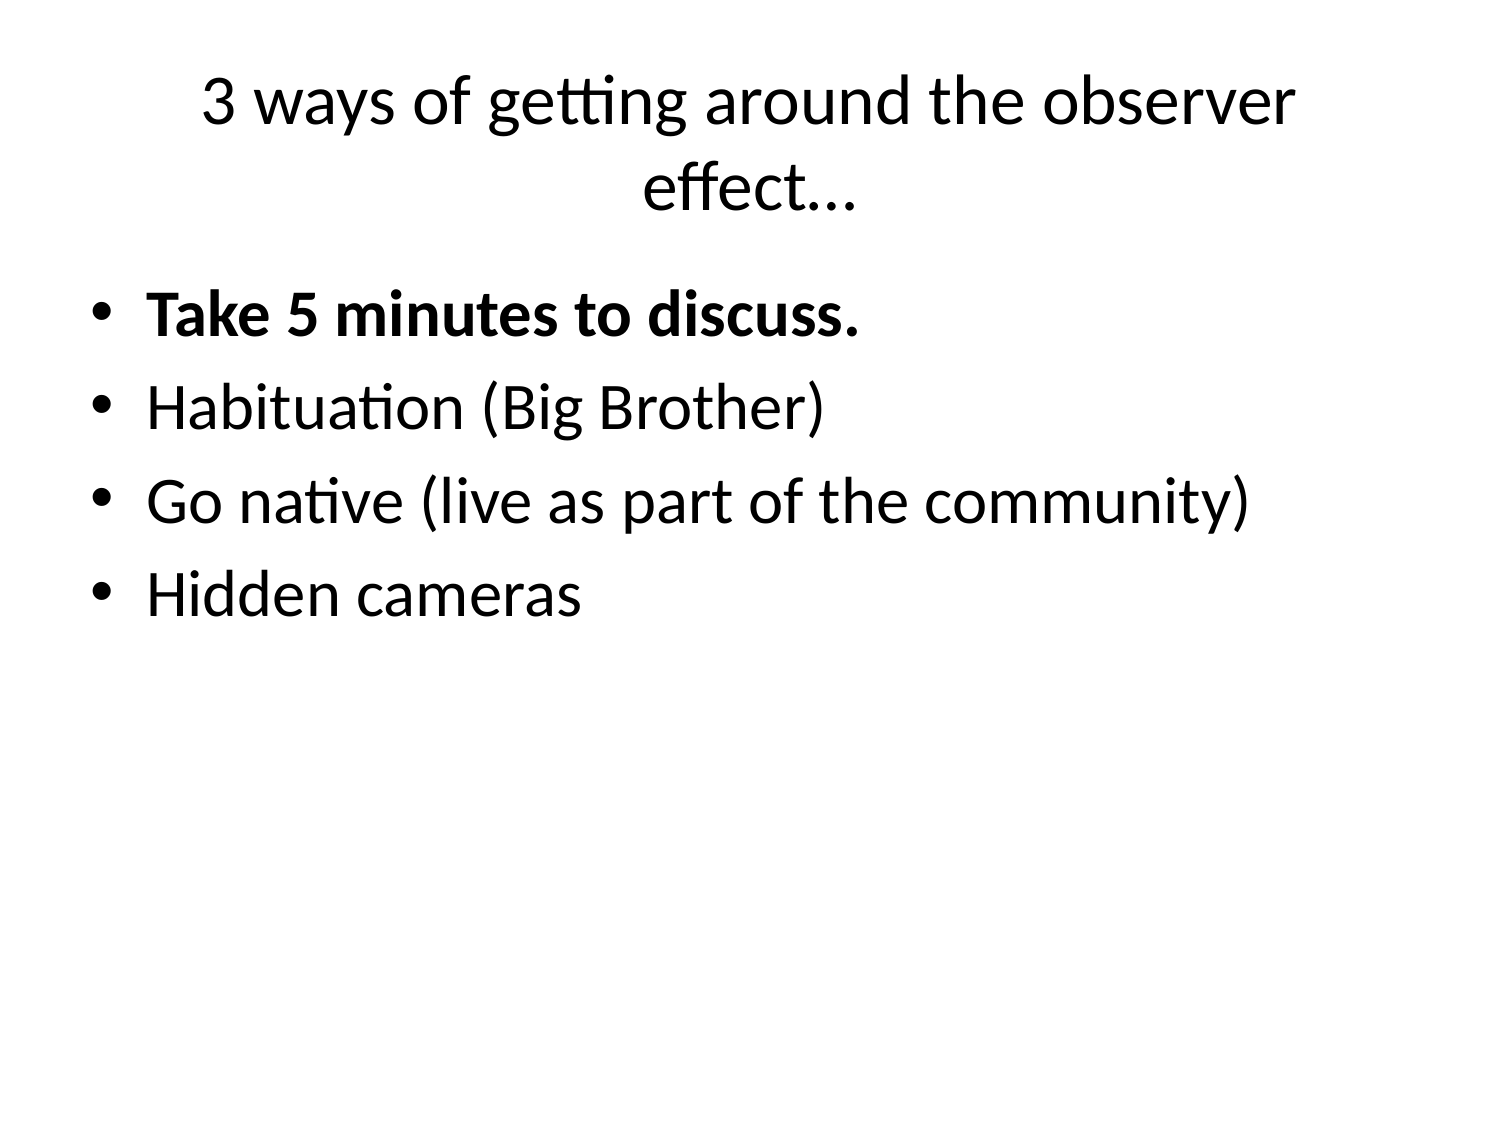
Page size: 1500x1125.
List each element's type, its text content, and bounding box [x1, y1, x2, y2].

list Take 5 minutes to discuss. Habituation (Big Brother) Go native (live as part of the community) Hidden cameras [75, 262, 1425, 1005]
title 3 ways of getting around the observer effect… [75, 45, 1425, 233]
